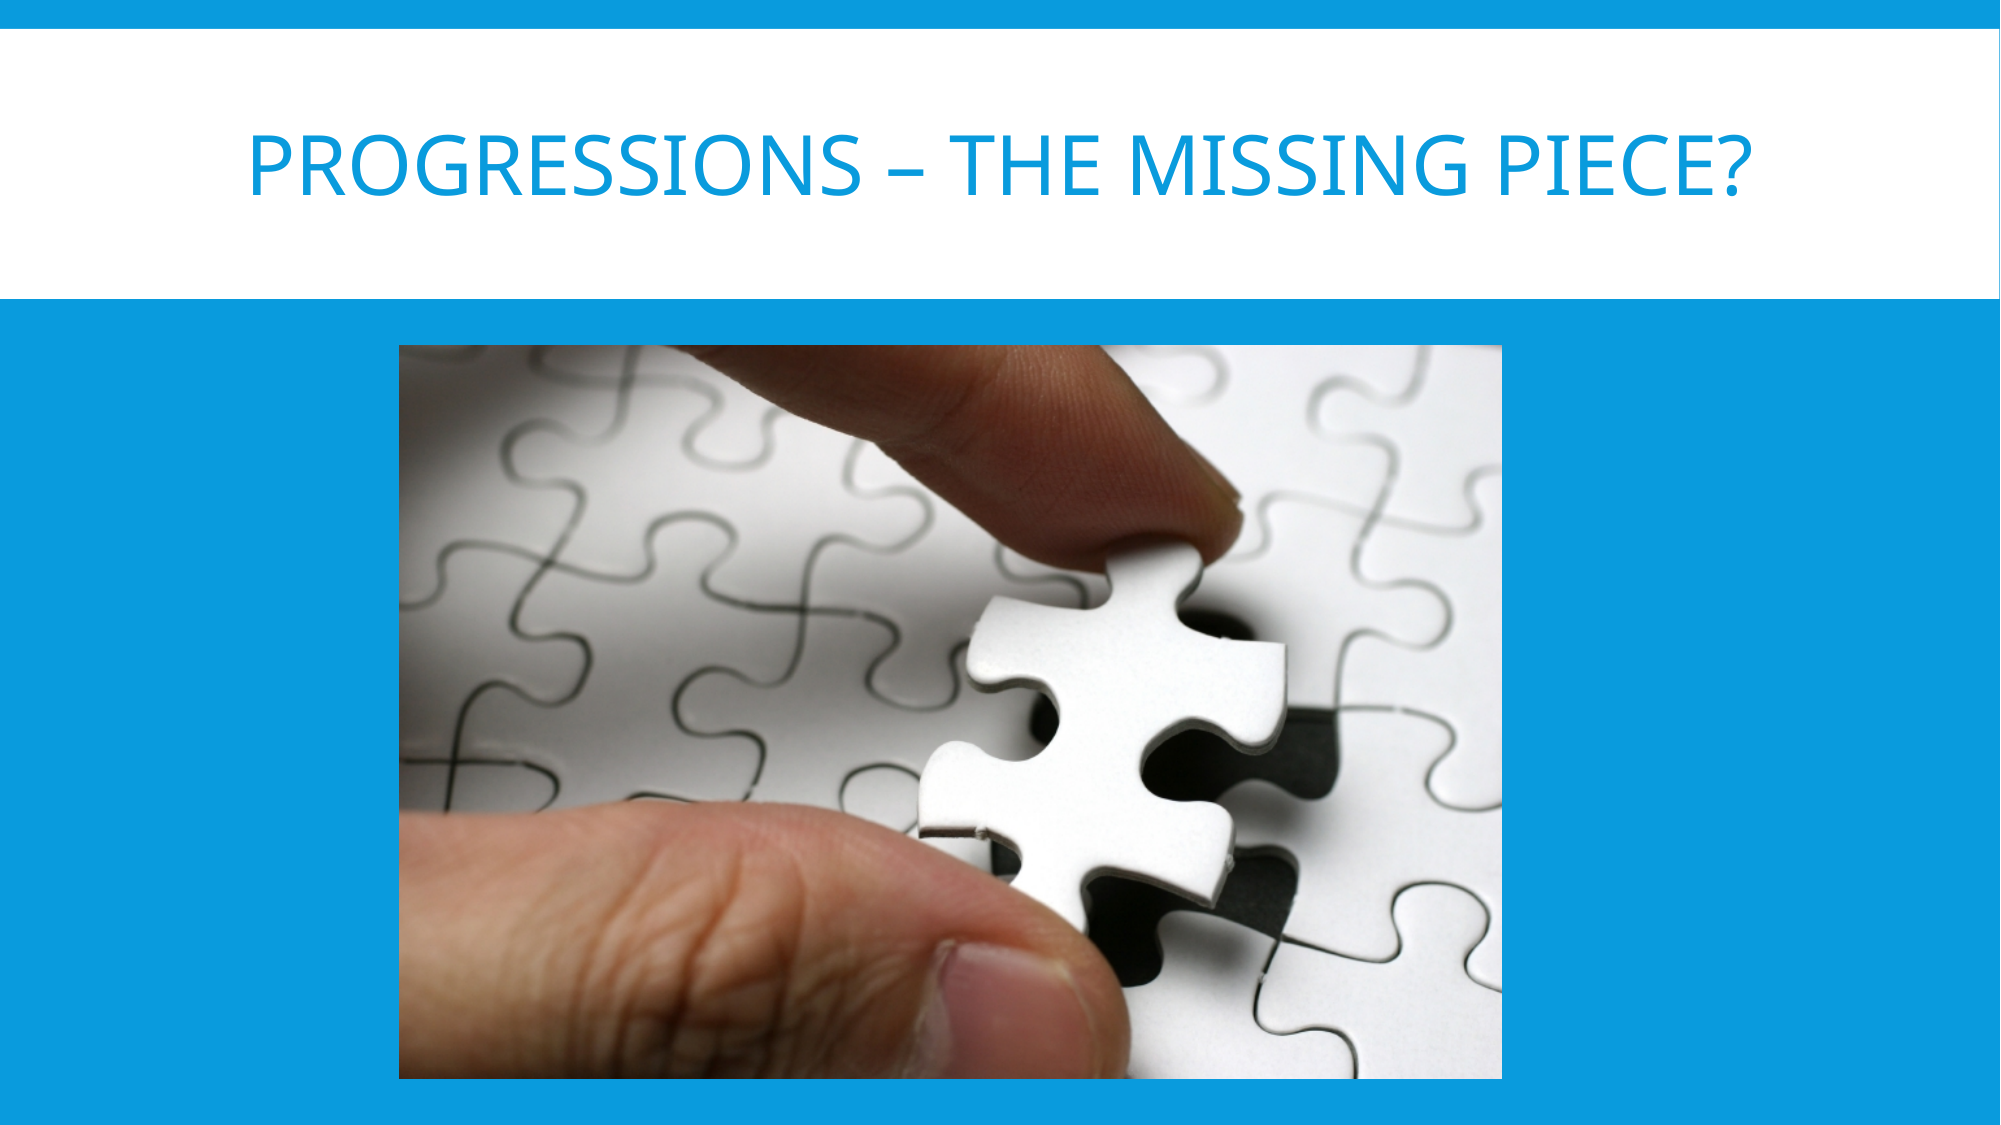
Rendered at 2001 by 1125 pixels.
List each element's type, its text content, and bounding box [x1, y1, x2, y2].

title Progressions – The missing piece? [197, 46, 1803, 295]
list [399, 344, 1503, 1080]
